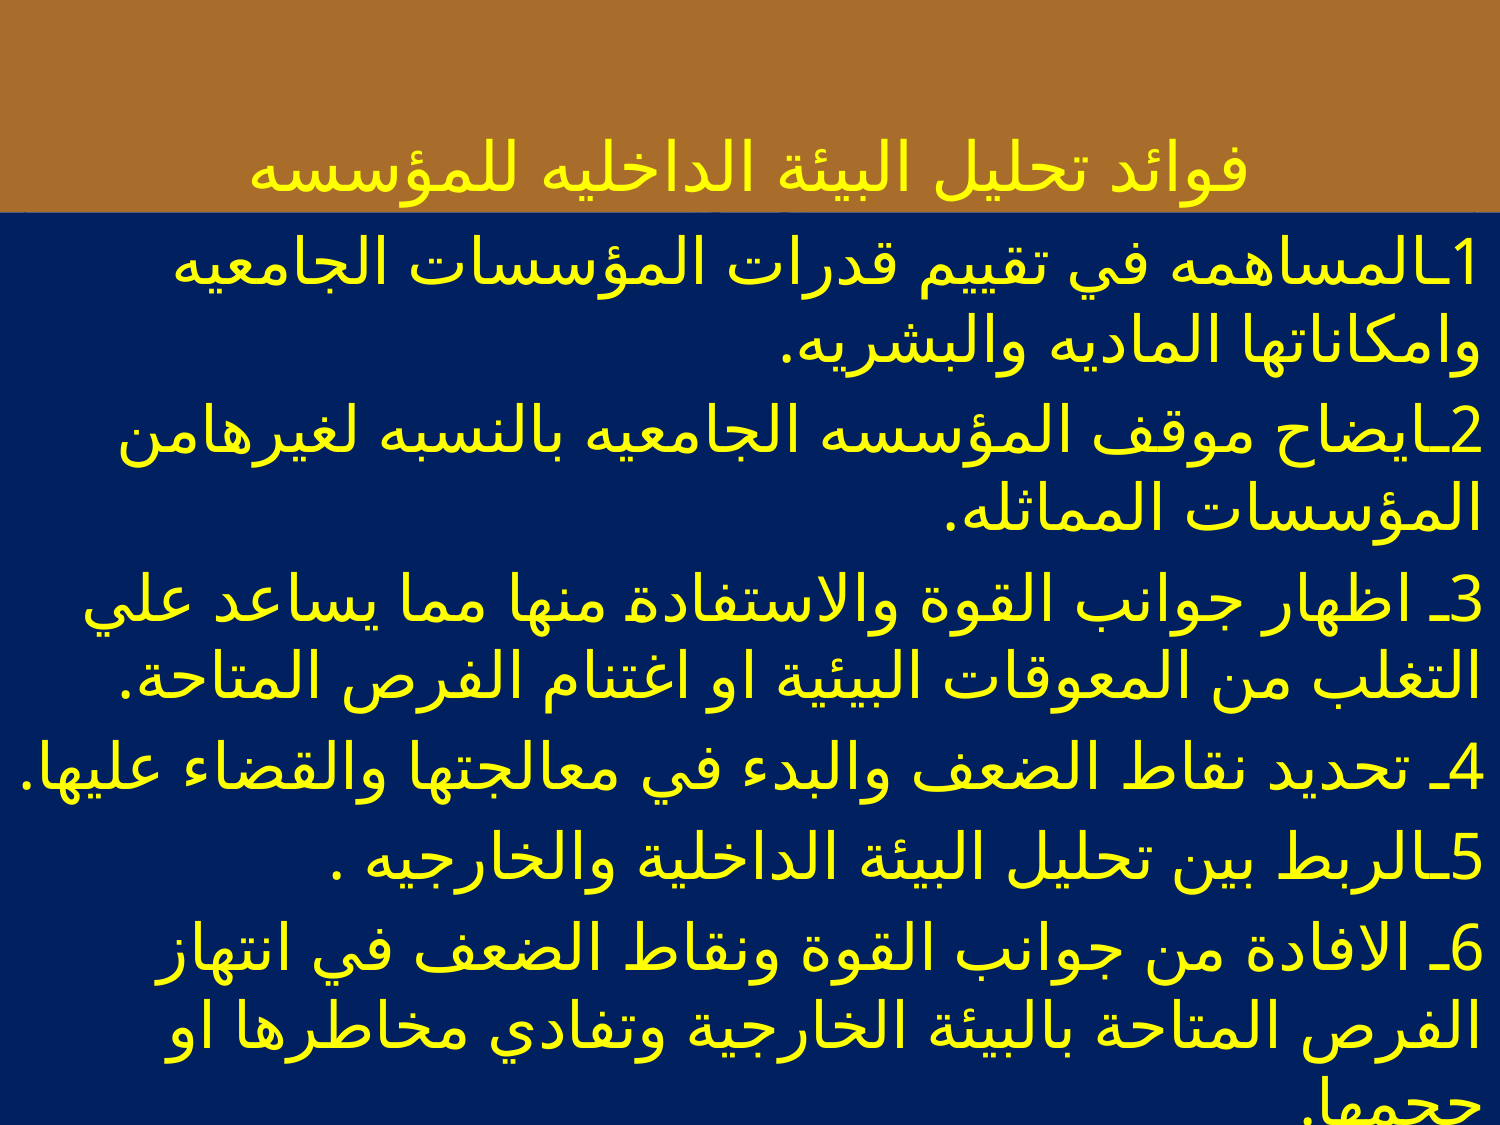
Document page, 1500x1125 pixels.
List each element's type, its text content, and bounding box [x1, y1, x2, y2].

title فوائد تحليل البيئة الداخليه للمؤسسه [0, 0, 1500, 212]
list 1ـالمساهمه في تقييم قدرات المؤسسات الجامعيه وامكاناتها الماديه والبشريه. 2ـايضاح موقف المؤسسه الجامعيه بالنسبه لغيرهامن المؤسسات المماثله. 3ـ اظهار جوانب القوة والاستفادة منها مما يساعد علي التغلب من المعوقات البيئية او اغتنام الفرص المتاحة. 4ـ تحديد نقاط الضعف والبدء في معالجتها والقضاء عليها. 5ـالربط بين تحليل البيئة الداخلية والخارجيه . 6ـ الافادة من جوانب القوة ونقاط الضعف في انتهاز الفرص المتاحة بالبيئة الخارجية وتفادي مخاطرها او حجمها. [0, 212, 1500, 1125]
